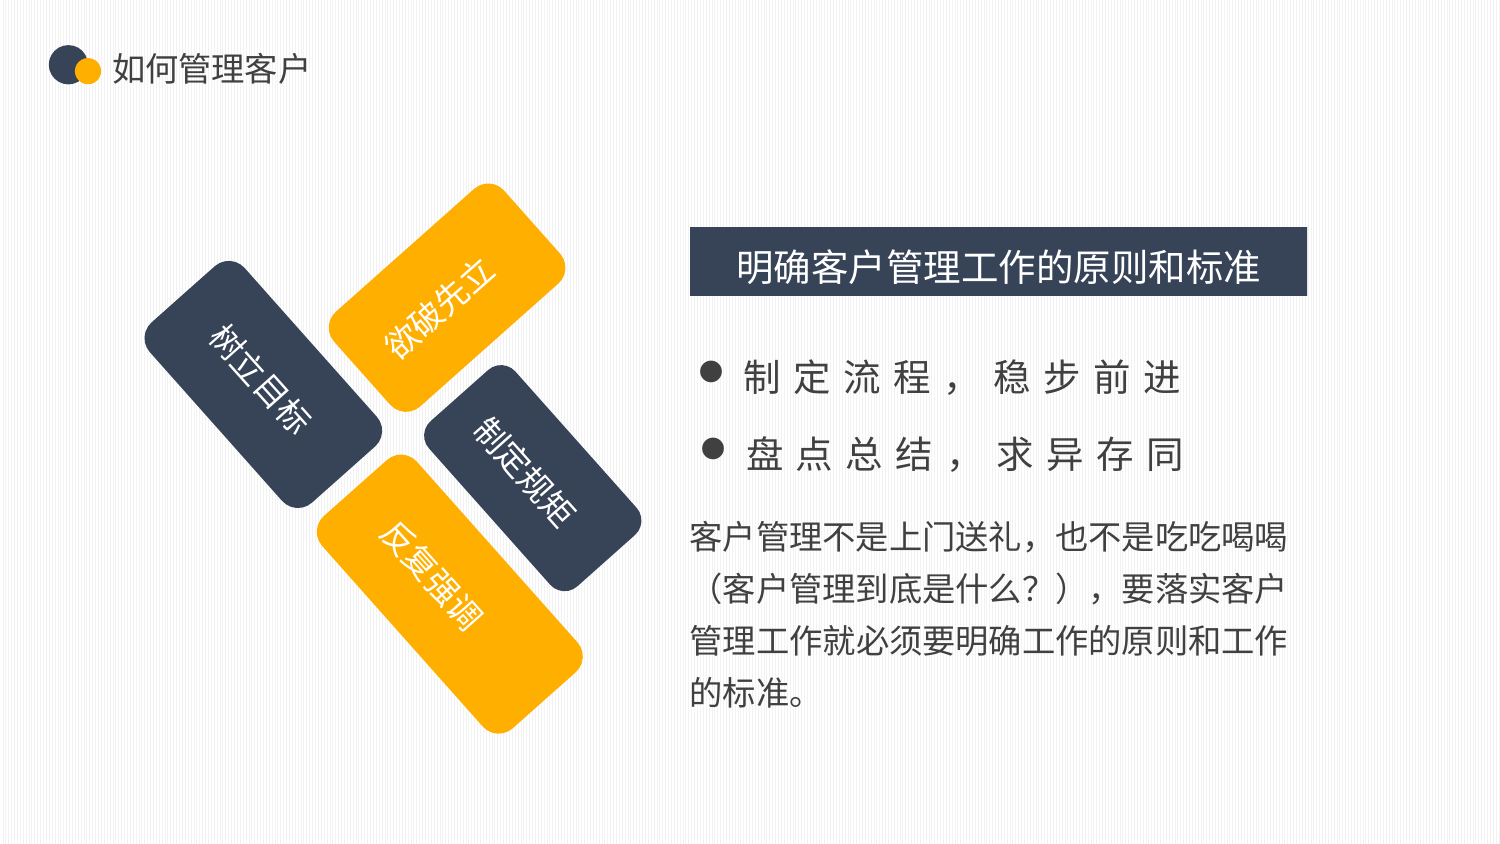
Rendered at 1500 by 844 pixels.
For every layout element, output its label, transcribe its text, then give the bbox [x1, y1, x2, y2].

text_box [199, 234, 591, 737]
text_box 制定流程，稳步前进 [682, 333, 1286, 407]
text_box 客户管理不是上门送礼，也不是吃吃喝喝（客户管理到底是什么？），要落实客户管理工作就必须要明确工作的原则和工作的标准。 [675, 496, 1312, 719]
text_box 明确客户管理工作的原则和标准 [690, 227, 1308, 296]
text_box 盘点总结，求异存同 [684, 410, 1289, 484]
